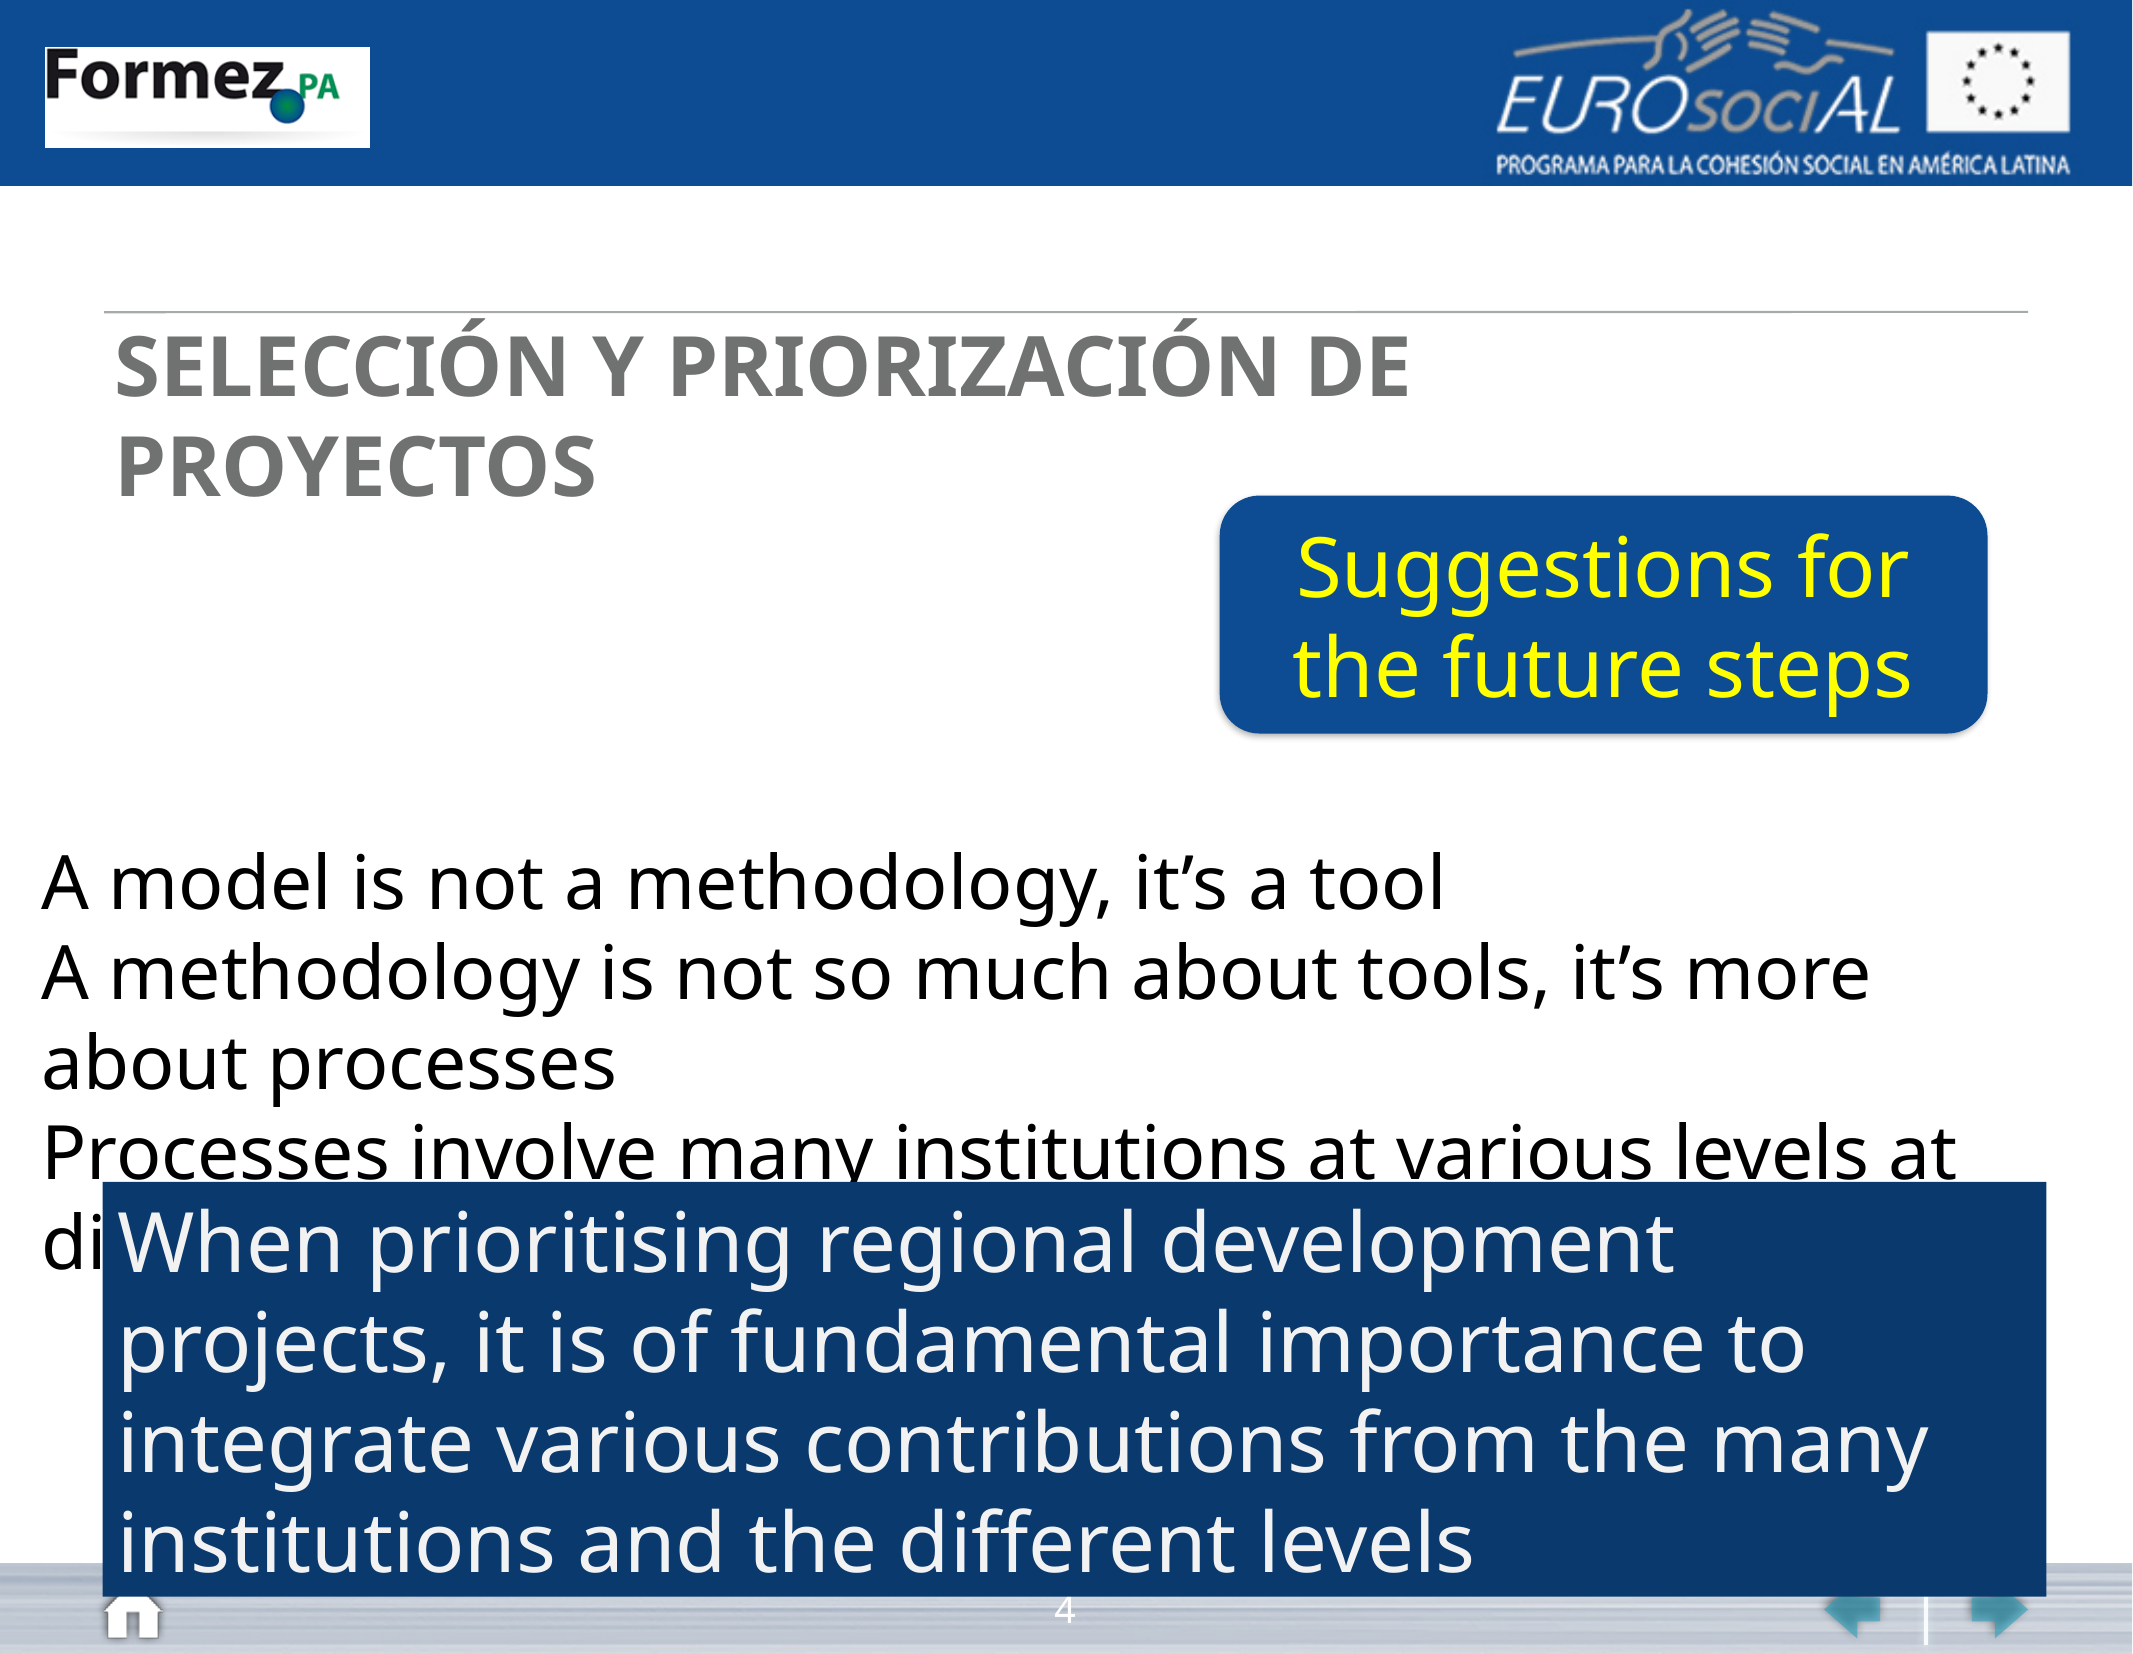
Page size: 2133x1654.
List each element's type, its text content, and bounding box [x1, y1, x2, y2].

title SELECCIÓn y priorizaciÓn de proyectos [99, 305, 1913, 448]
text_box Suggestions for the future steps [1219, 495, 1988, 734]
text_box [102, 318, 1953, 496]
text_box When prioritising regional development projects, it is of fundamental importance to integrate various contributions from the many institutions and the different levels [102, 1181, 2047, 1597]
slide_number 4 [1036, 1597, 1094, 1642]
text_box A model is not a methodology, it’s a tool A methodology is not so much about tools, it’s more about processes Processes involve many institutions at various levels at different stages [26, 827, 2106, 1293]
picture [0, 1563, 2133, 1654]
picture [0, 0, 2133, 186]
text_box [103, 376, 2017, 827]
